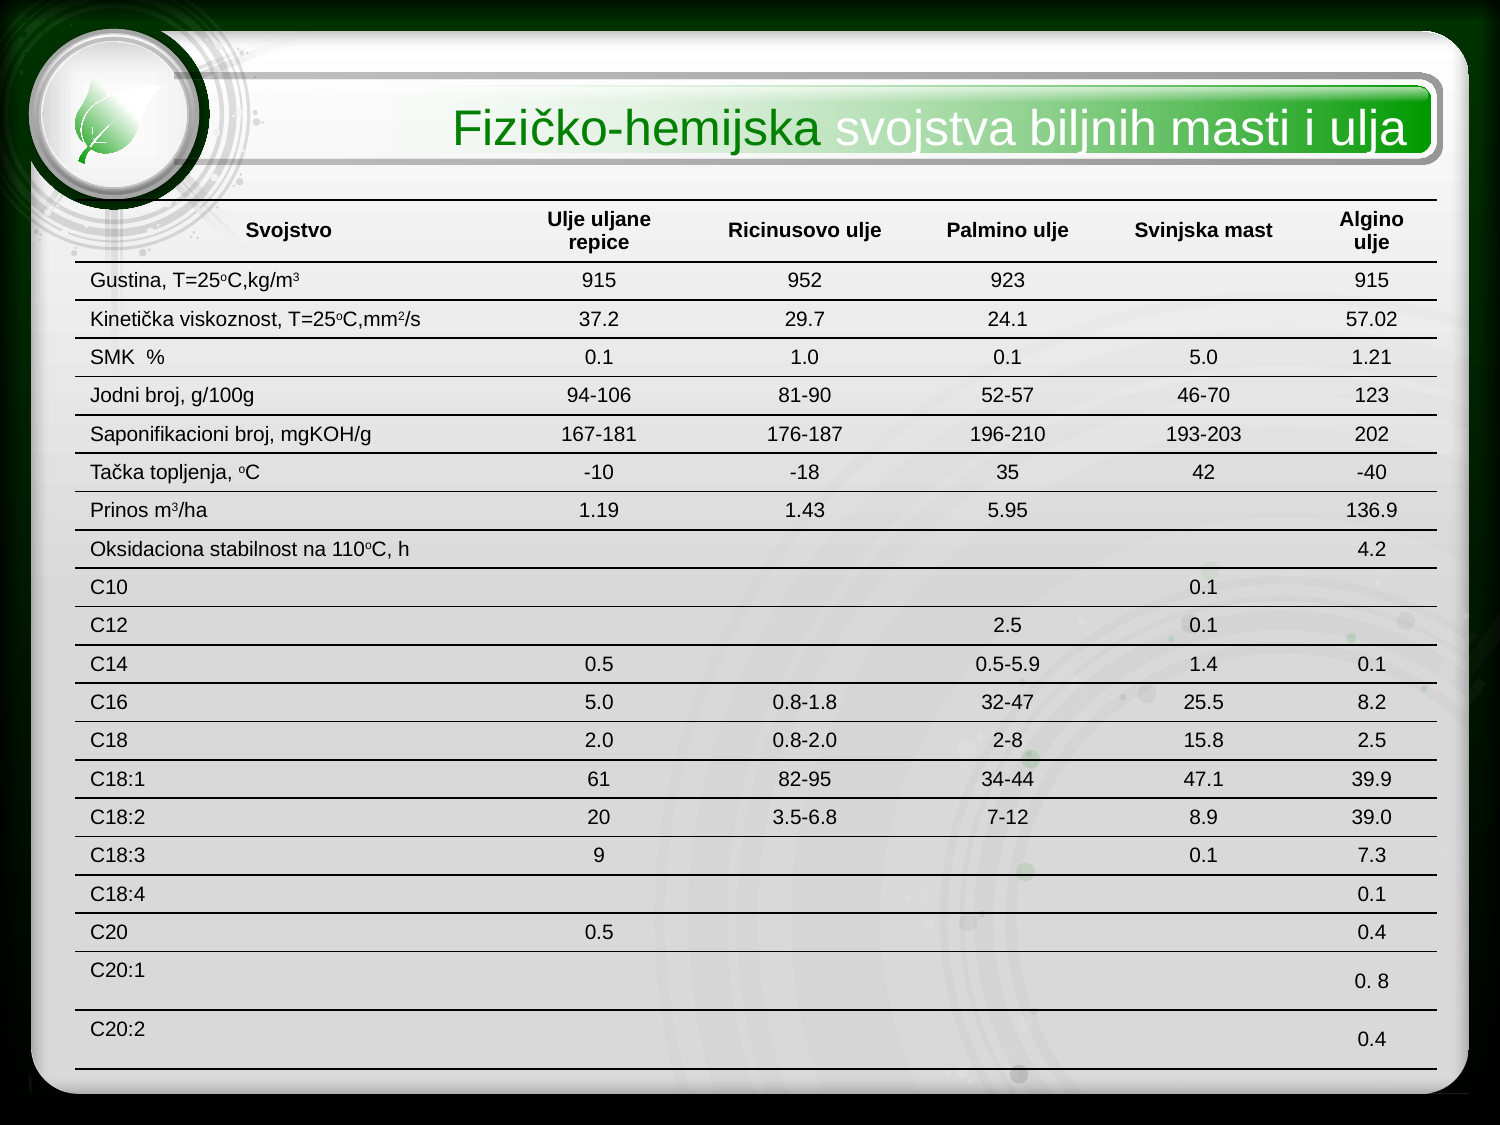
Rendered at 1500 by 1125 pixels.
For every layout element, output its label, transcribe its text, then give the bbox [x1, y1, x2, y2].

table_cell [695, 646, 914, 682]
table_cell 1.4 [1101, 646, 1306, 682]
table_cell 20 [503, 799, 695, 836]
table_cell [695, 607, 914, 644]
table_cell 0.4 [1306, 1011, 1437, 1068]
table_cell [1306, 569, 1437, 606]
table_cell 0. 8 [1306, 952, 1437, 1009]
table_cell C12 [75, 607, 503, 644]
table_cell C20:2 [75, 1011, 503, 1068]
table_cell 82-95 [695, 761, 914, 797]
table_cell 0.1 [914, 339, 1101, 376]
table_cell 196-210 [914, 416, 1101, 452]
table_cell [914, 952, 1101, 1009]
table_cell Saponifikacioni broj, mgKOH/g [75, 416, 503, 452]
table_cell 123 [1306, 377, 1437, 414]
table_cell [503, 569, 695, 606]
table_header Svojstvo [75, 201, 503, 261]
table_cell 39.0 [1306, 799, 1437, 836]
table_cell Tačka topljenja, oC [75, 454, 503, 491]
table_header Algino ulje [1306, 201, 1437, 261]
table_cell [1306, 607, 1437, 644]
table_cell 202 [1306, 416, 1437, 452]
table_cell [914, 531, 1101, 567]
table_cell [695, 952, 914, 1009]
table_cell 0.1 [1101, 837, 1306, 874]
table_cell [695, 531, 914, 567]
table_cell 915 [503, 263, 695, 299]
table_cell [503, 531, 695, 567]
table_cell 37.2 [503, 301, 695, 337]
table_cell 8.9 [1101, 799, 1306, 836]
table_cell 81-90 [695, 377, 914, 414]
table_cell -40 [1306, 454, 1437, 491]
table_cell [695, 1011, 914, 1068]
table_cell 952 [695, 263, 914, 299]
table_cell 29.7 [695, 301, 914, 337]
table_cell 0.8-1.8 [695, 684, 914, 721]
table_cell [914, 876, 1101, 912]
table_cell 0.5 [503, 646, 695, 682]
table_cell Oksidaciona stabilnost na 110oC, h [75, 531, 503, 567]
table_cell [1101, 914, 1306, 951]
table_cell 176-187 [695, 416, 914, 452]
table_cell 15.8 [1101, 722, 1306, 759]
table_cell 167-181 [503, 416, 695, 452]
table_cell 0.1 [1101, 607, 1306, 644]
table_cell C14 [75, 646, 503, 682]
table_cell 0.8-2.0 [695, 722, 914, 759]
table_cell -18 [695, 454, 914, 491]
table_cell 1.21 [1306, 339, 1437, 376]
table_cell 52-57 [914, 377, 1101, 414]
table_cell [914, 837, 1101, 874]
table_header Ricinusovo ulje [695, 201, 914, 261]
table_cell 24.1 [914, 301, 1101, 337]
table_cell C16 [75, 684, 503, 721]
table_cell [503, 876, 695, 912]
table_cell C10 [75, 569, 503, 606]
table_cell [695, 569, 914, 606]
table_cell C18 [75, 722, 503, 759]
table_cell -10 [503, 454, 695, 491]
table_cell 7-12 [914, 799, 1101, 836]
table_cell [1101, 263, 1306, 299]
table_cell 57.02 [1306, 301, 1437, 337]
table_cell Prinos m3/ha [75, 492, 503, 529]
table_cell 923 [914, 263, 1101, 299]
table_cell 61 [503, 761, 695, 797]
table_cell [1101, 1011, 1306, 1068]
table_cell 0.4 [1306, 914, 1437, 951]
table_cell 2.5 [914, 607, 1101, 644]
table_cell C20 [75, 914, 503, 951]
table_cell [1101, 531, 1306, 567]
table_cell [1101, 492, 1306, 529]
table_cell 0.1 [1101, 569, 1306, 606]
table_cell 5.0 [1101, 339, 1306, 376]
table_cell [914, 1011, 1101, 1068]
table_cell [503, 607, 695, 644]
table_cell [1101, 876, 1306, 912]
table_cell SMK % [75, 339, 503, 376]
table_cell 193-203 [1101, 416, 1306, 452]
table_cell C18:1 [75, 761, 503, 797]
table_cell Gustina, T=25oC,kg/m3 [75, 263, 503, 299]
table_cell 32-47 [914, 684, 1101, 721]
table_cell C20:1 [75, 952, 503, 1009]
table_cell [695, 914, 914, 951]
table_cell 915 [1306, 263, 1437, 299]
table_cell 0.5-5.9 [914, 646, 1101, 682]
table_cell 1.0 [695, 339, 914, 376]
table_cell 5.95 [914, 492, 1101, 529]
table_cell [914, 569, 1101, 606]
table_cell 42 [1101, 454, 1306, 491]
table_cell [695, 837, 914, 874]
table_cell 4.2 [1306, 531, 1437, 567]
table_cell 0.1 [1306, 876, 1437, 912]
table_cell 1.43 [695, 492, 914, 529]
table_cell 34-44 [914, 761, 1101, 797]
title Fizičko-hemijska svojstva biljnih masti i ulja [437, 87, 1433, 164]
table_cell [1101, 952, 1306, 1009]
table_cell 2.5 [1306, 722, 1437, 759]
table_cell [503, 952, 695, 1009]
table_cell 1.19 [503, 492, 695, 529]
table_cell C18:3 [75, 837, 503, 874]
table_cell [503, 1011, 695, 1068]
table_cell 39.9 [1306, 761, 1437, 797]
table_cell 46-70 [1101, 377, 1306, 414]
table_cell 0.1 [1306, 646, 1437, 682]
table_cell 3.5-6.8 [695, 799, 914, 836]
table_cell 136.9 [1306, 492, 1437, 529]
table_cell 25.5 [1101, 684, 1306, 721]
table_cell 7.3 [1306, 837, 1437, 874]
table_cell Kinetička viskoznost, T=25oC,mm2/s [75, 301, 503, 337]
table_cell 2.0 [503, 722, 695, 759]
table_cell 35 [914, 454, 1101, 491]
table_cell [914, 914, 1101, 951]
table_cell 0.1 [503, 339, 695, 376]
table_header Svinjska mast [1101, 201, 1306, 261]
table_cell [1101, 301, 1306, 337]
table_cell 8.2 [1306, 684, 1437, 721]
table_header Ulje uljane repice [503, 201, 695, 261]
table_cell [695, 876, 914, 912]
table_cell 94-106 [503, 377, 695, 414]
table_cell 9 [503, 837, 695, 874]
table_header Palmino ulje [914, 201, 1101, 261]
table_cell 2-8 [914, 722, 1101, 759]
table_cell Jodni broj, g/100g [75, 377, 503, 414]
table_cell C18:2 [75, 799, 503, 836]
table_cell 0.5 [503, 914, 695, 951]
table_cell 5.0 [503, 684, 695, 721]
table_cell 47.1 [1101, 761, 1306, 797]
table_cell C18:4 [75, 876, 503, 912]
